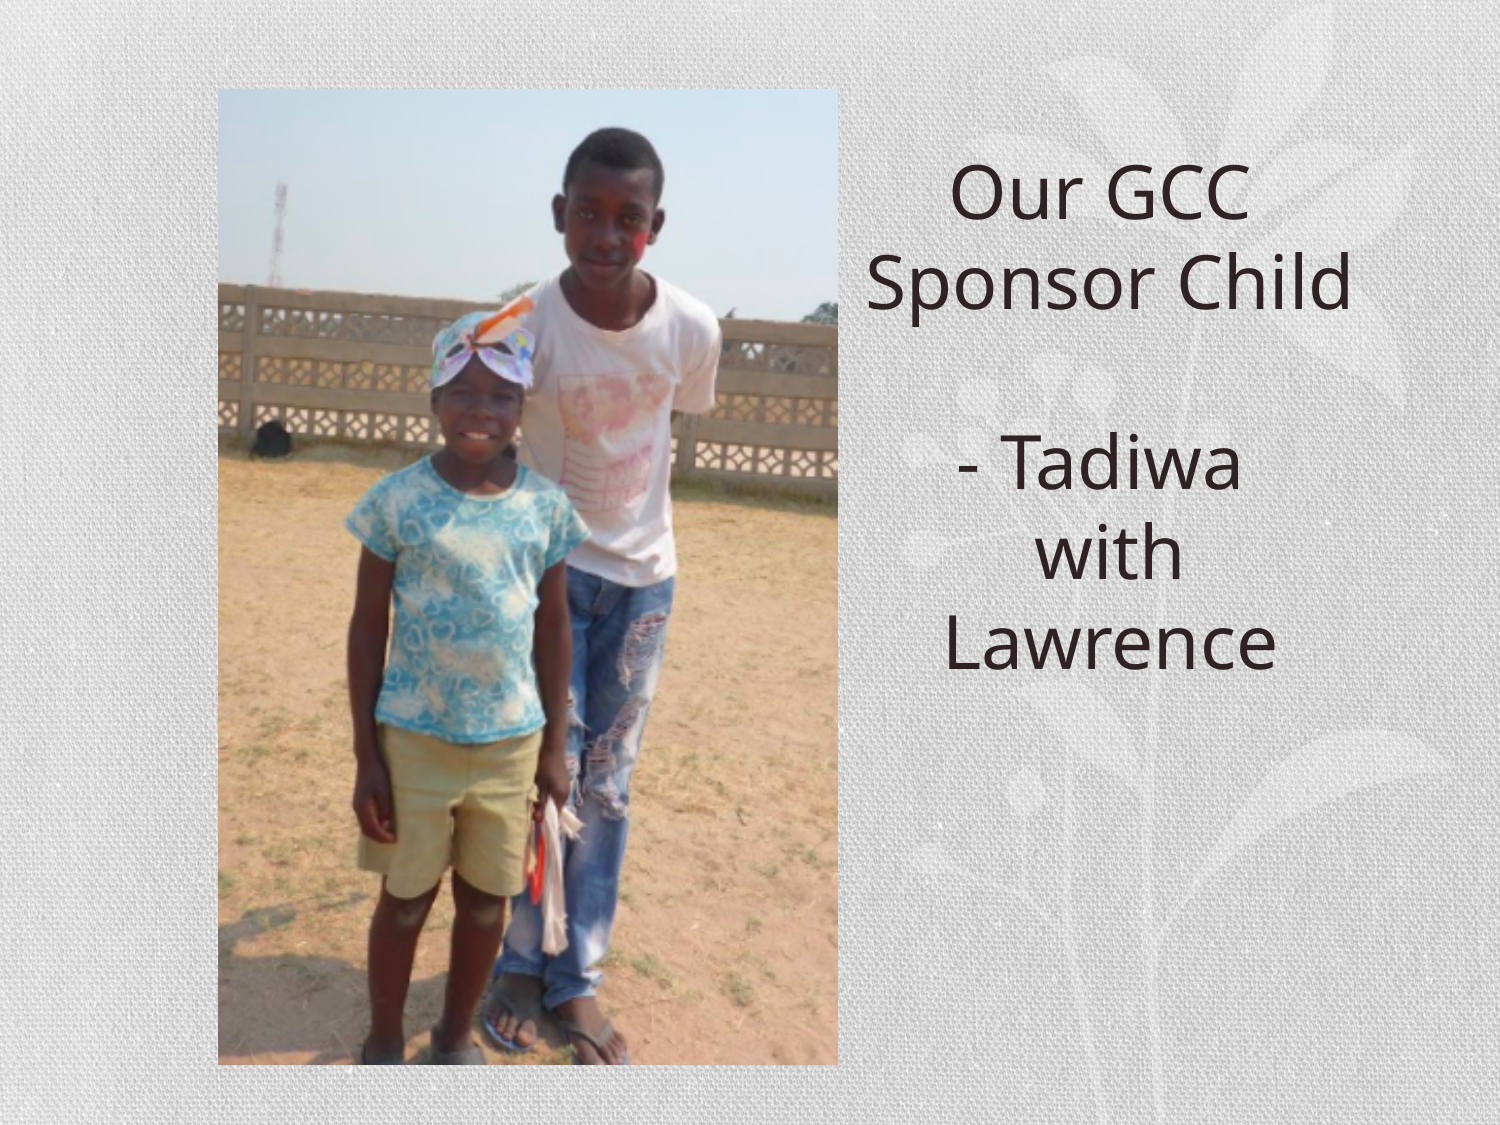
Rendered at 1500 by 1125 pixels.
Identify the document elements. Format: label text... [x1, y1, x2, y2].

title Our GCC Sponsor Child - Tadiwa with Lawrence [848, 278, 1376, 693]
picture [218, 89, 838, 1066]
